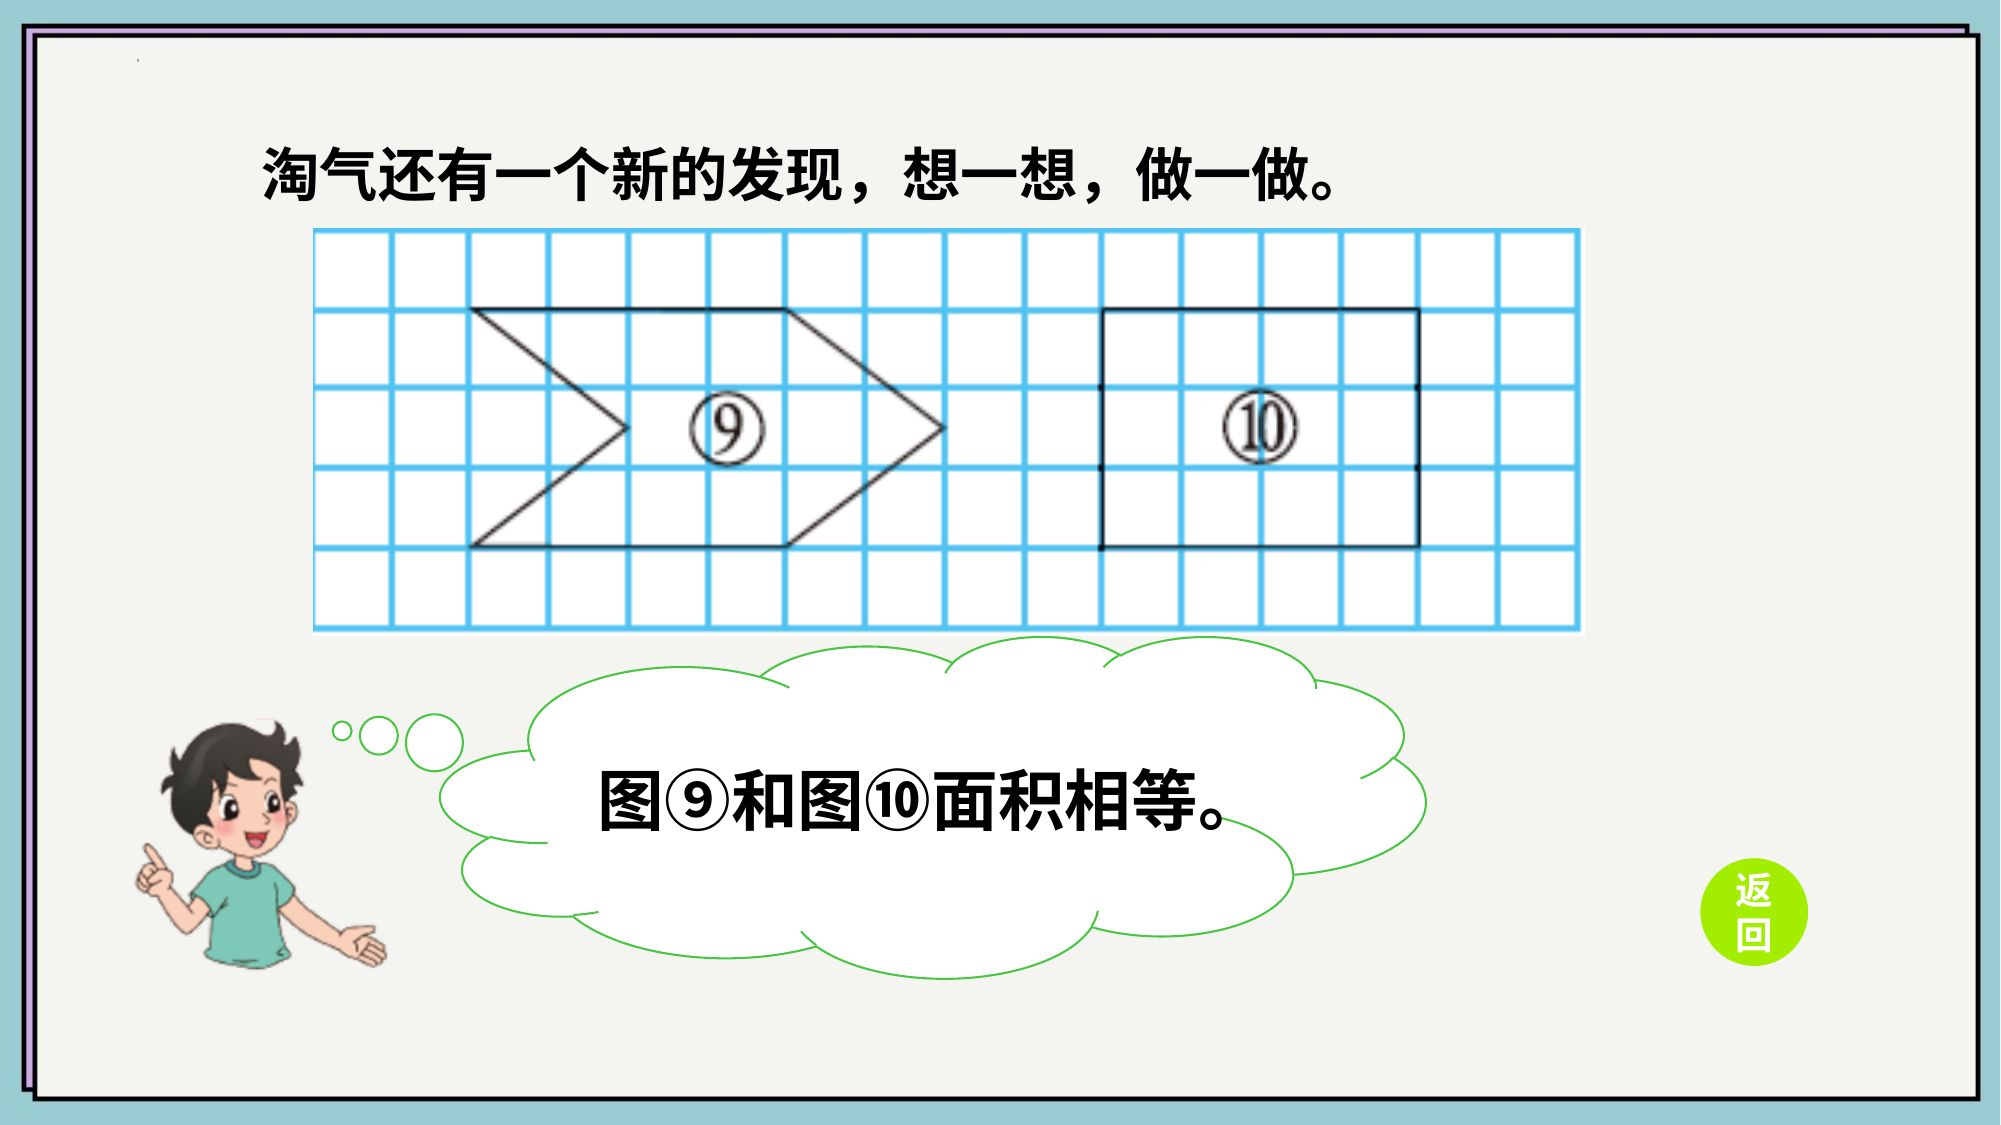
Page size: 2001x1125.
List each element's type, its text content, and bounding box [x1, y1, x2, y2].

text_box 图⑨和图⑩面积相等。 [392, 720, 399, 751]
text_box 淘气还有一个新的发现，想一想，做一做。 [246, 130, 1384, 216]
text_box 图⑨和图⑩面积相等。 [438, 636, 1428, 980]
picture [0, 0, 2001, 1125]
text_box 图⑨和图⑩面积相等。 [404, 713, 464, 773]
text_box 返回 [1700, 858, 1809, 966]
